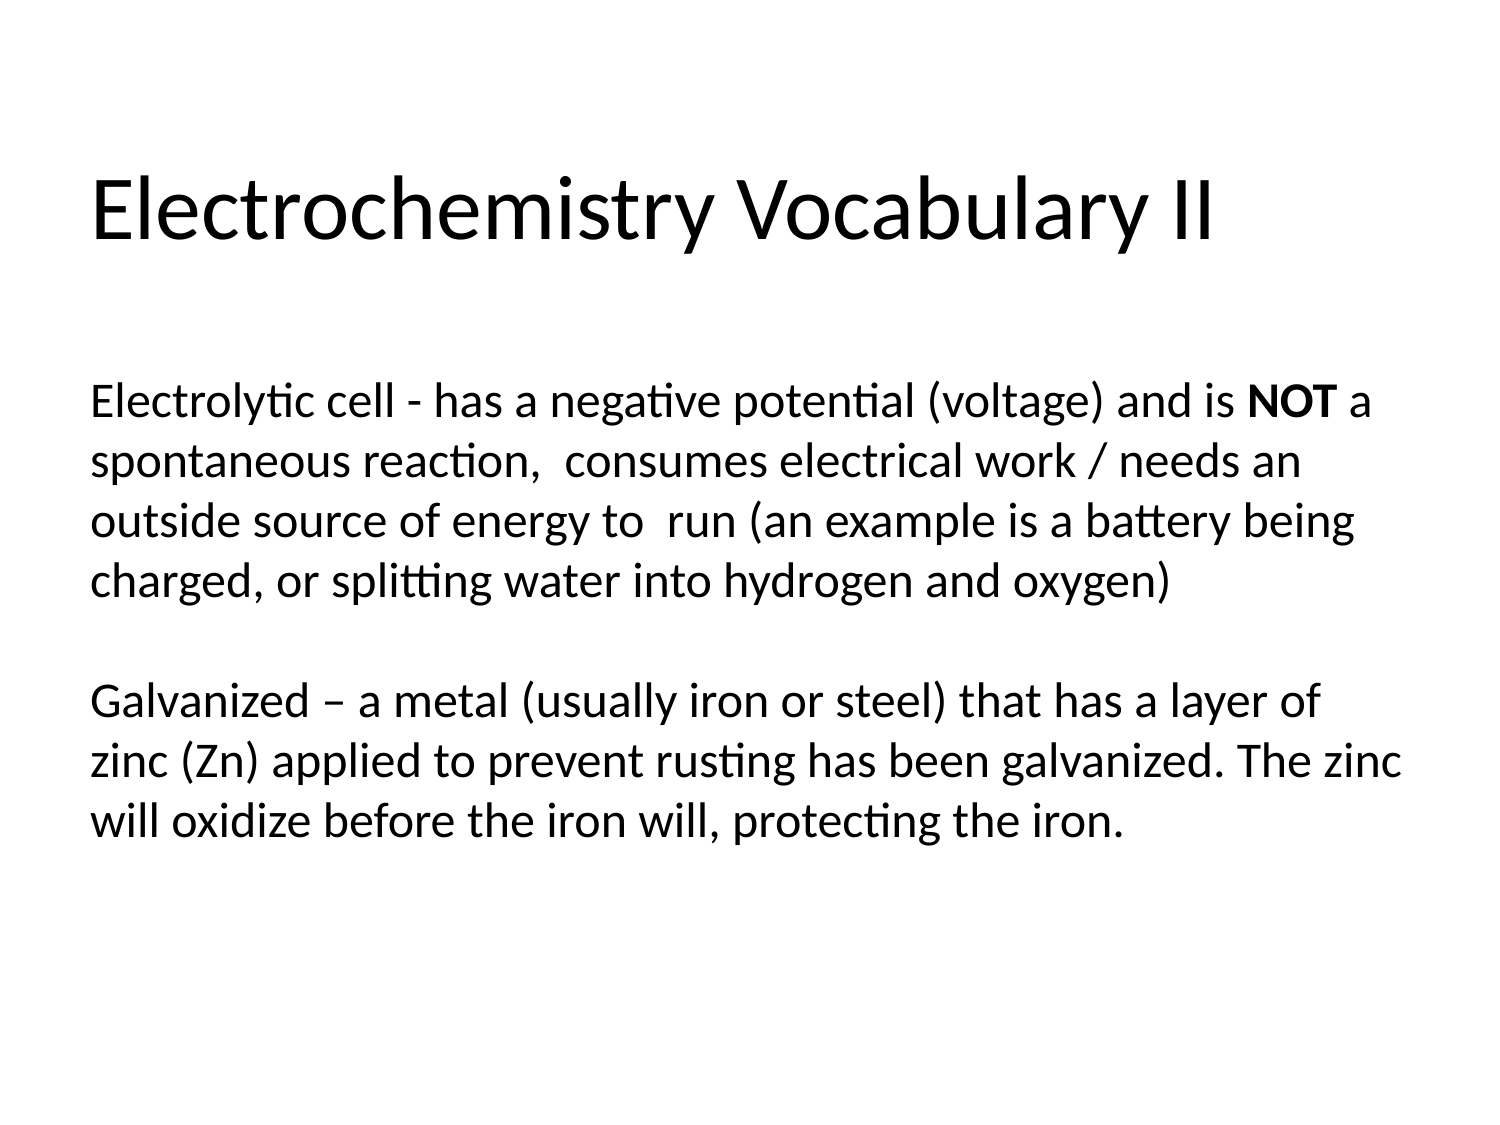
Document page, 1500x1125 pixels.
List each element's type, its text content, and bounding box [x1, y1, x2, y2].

title Electrochemistry Vocabulary II Electrolytic cell - has a negative potential (voltage) and is NOT a spontaneous reaction, consumes electrical work / needs an outside source of energy to run (an example is a battery being charged, or splitting water into hydrogen and oxygen) Galvanized – a metal (usually iron or steel) that has a layer of zinc (Zn) applied to prevent rusting has been galvanized. The zinc will oxidize before the iron will, protecting the iron. [75, 45, 1425, 950]
